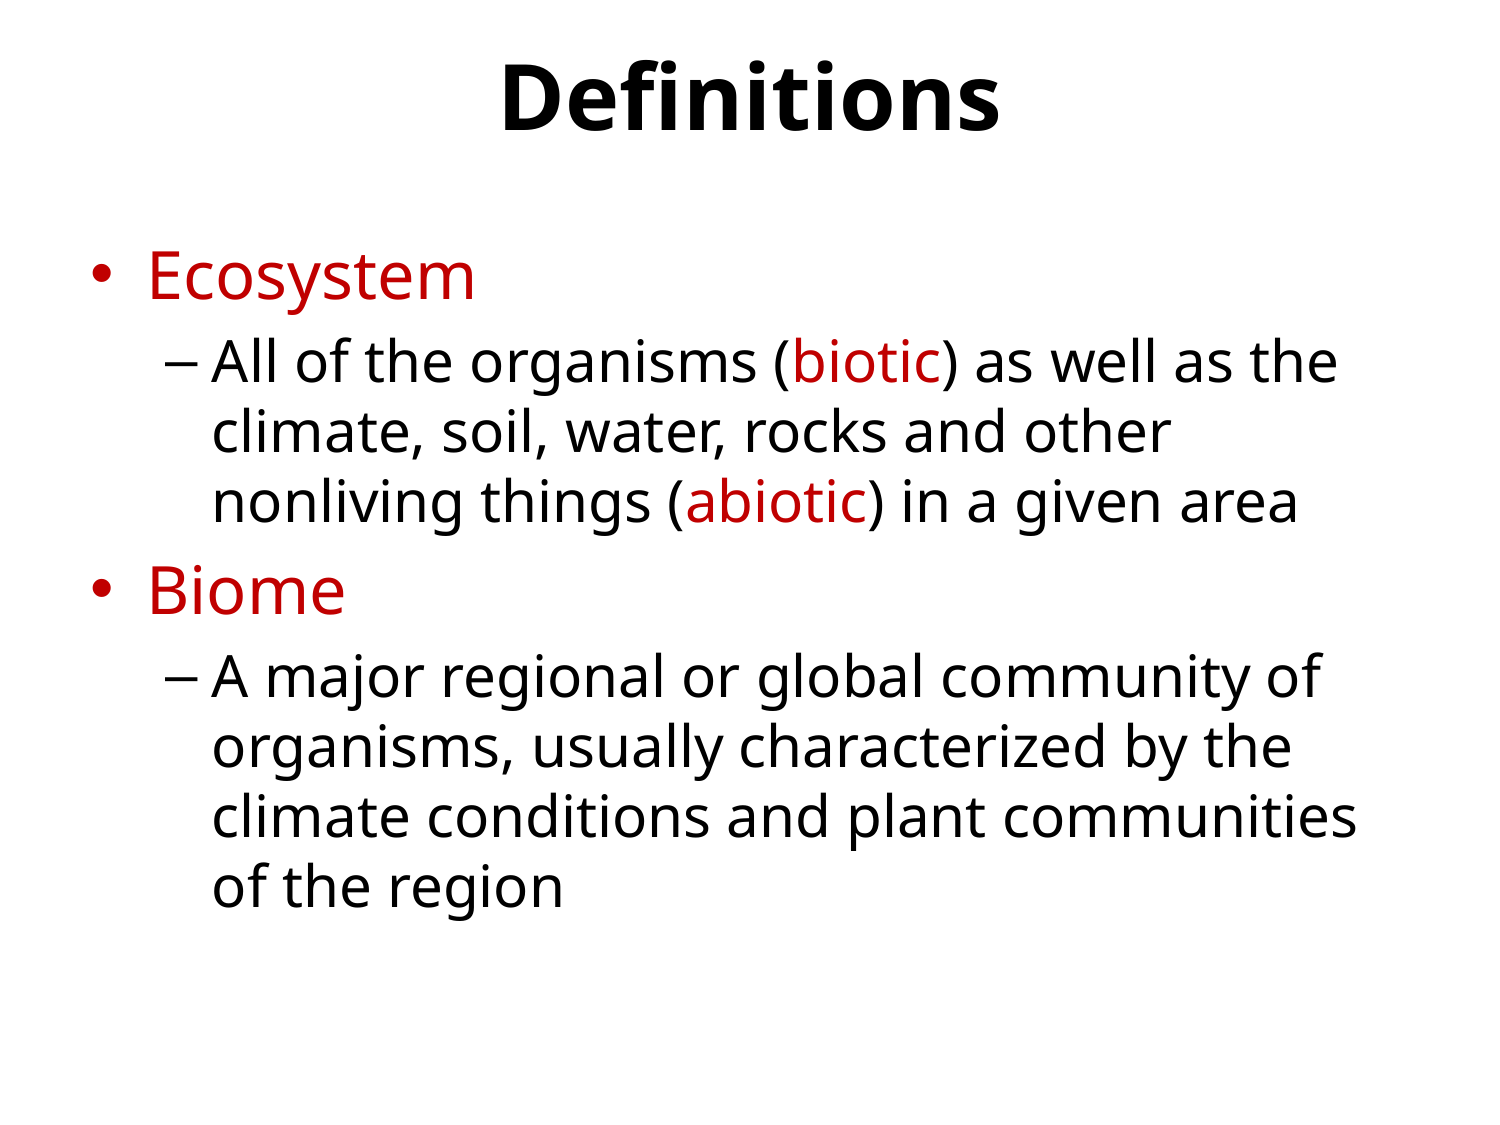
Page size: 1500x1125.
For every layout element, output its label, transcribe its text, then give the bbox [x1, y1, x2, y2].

list Ecosystem All of the organisms (biotic) as well as the climate, soil, water, rocks and other nonliving things (abiotic) in a given area Biome A major regional or global community of organisms, usually characterized by the climate conditions and plant communities of the region [75, 224, 1425, 968]
title Definitions [75, 0, 1425, 188]
